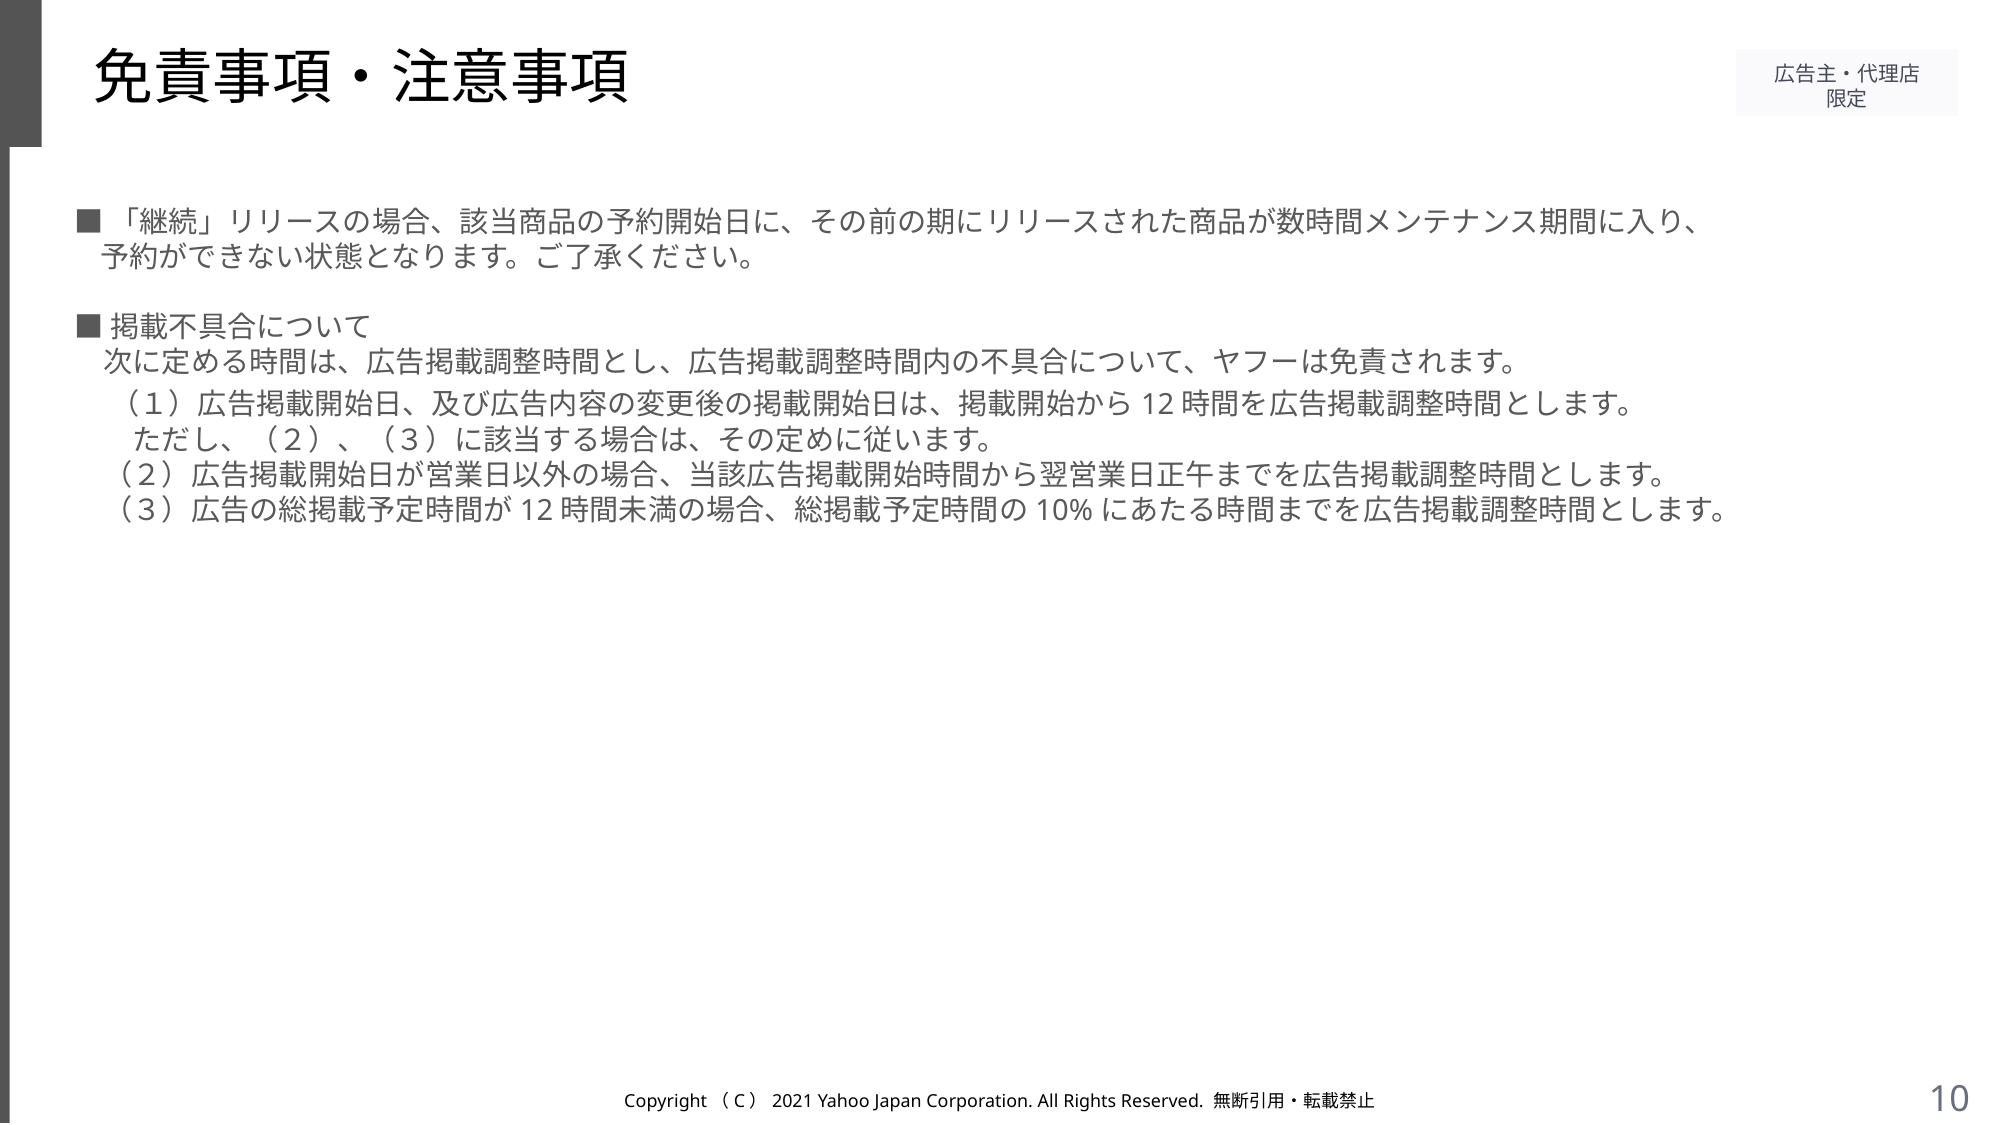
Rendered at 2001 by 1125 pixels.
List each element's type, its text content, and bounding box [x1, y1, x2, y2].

footer Copyright（C）2021 Yahoo Japan Corporation. All Rights Reserved. 無断引用・転載禁止 [563, 1070, 1437, 1125]
text_box ■「継続」リリースの場合、該当商品の予約開始日に、その前の期にリリースされた商品が数時間メンテナンス期間に入り、 予約ができない状態となります。ご了承ください。 ■掲載不具合について 次に定める時間は、広告掲載調整時間とし、広告掲載調整時間内の不具合について、ヤフーは免責されます。 （１）広告掲載開始日、及び広告内容の変更後の掲載開始日は、掲載開始から12時間を広告掲載調整時間とします。 ただし、（２）、（３）に該当する場合は、その定めに従います。 （２）広告掲載開始日が営業日以外の場合、当該広告掲載開始時間から翌営業日正午までを広告掲載調整時間とします。 （３）広告の総掲載予定時間が12時間未満の場合、総掲載予定時間の10%にあたる時間までを広告掲載調整時間とします。 [59, 196, 1941, 534]
title 免責事項・注意事項 [78, 30, 1693, 119]
